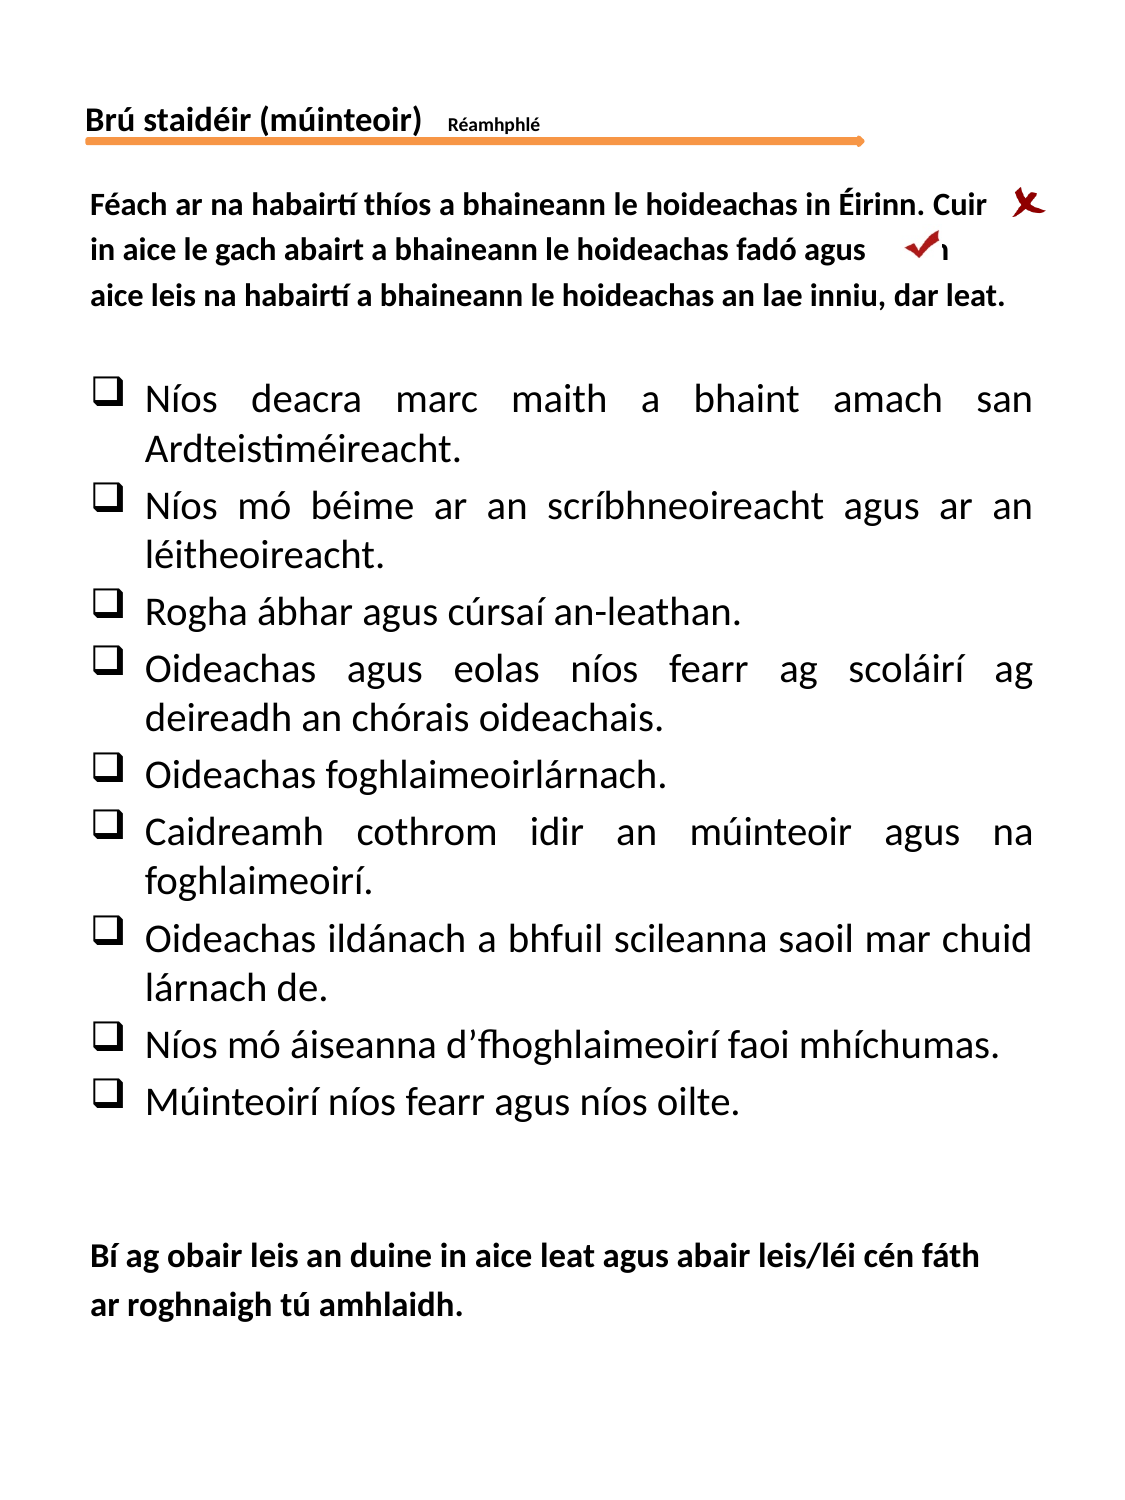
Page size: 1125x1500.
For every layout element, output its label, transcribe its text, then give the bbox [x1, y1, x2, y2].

subtitle Féach ar na habairtí thíos a bhaineann le hoideachas in Éirinn. Cuir in aice le gach abairt a bhaineann le hoideachas fadó agus in aice leis na habairtí a bhaineann le hoideachas an lae inniu, dar leat. Níos deacra marc maith a bhaint amach san Ardteistiméireacht. Níos mó béime ar an scríbhneoireacht agus ar an léitheoireacht. Rogha ábhar agus cúrsaí an-leathan. Oideachas agus eolas níos fearr ag scoláirí ag deireadh an chórais oideachais. Oideachas foghlaimeoirlárnach. Caidreamh cothrom idir an múinteoir agus na foghlaimeoirí. Oideachas ildánach a bhfuil scileanna saoil mar chuid lárnach de. Níos mó áiseanna d’fhoghlaimeoirí faoi mhíchumas. Múinteoirí níos fearr agus níos oilte. Bí ag obair leis an duine in aice leat agus abair leis/léi cén fáth ar roghnaigh tú amhlaidh. [75, 174, 1050, 1375]
text_box [85, 135, 865, 147]
text_box Brú staidéir (múinteoir) Réamhphlé [62, 37, 1075, 163]
picture [899, 224, 942, 267]
picture [1012, 187, 1046, 218]
